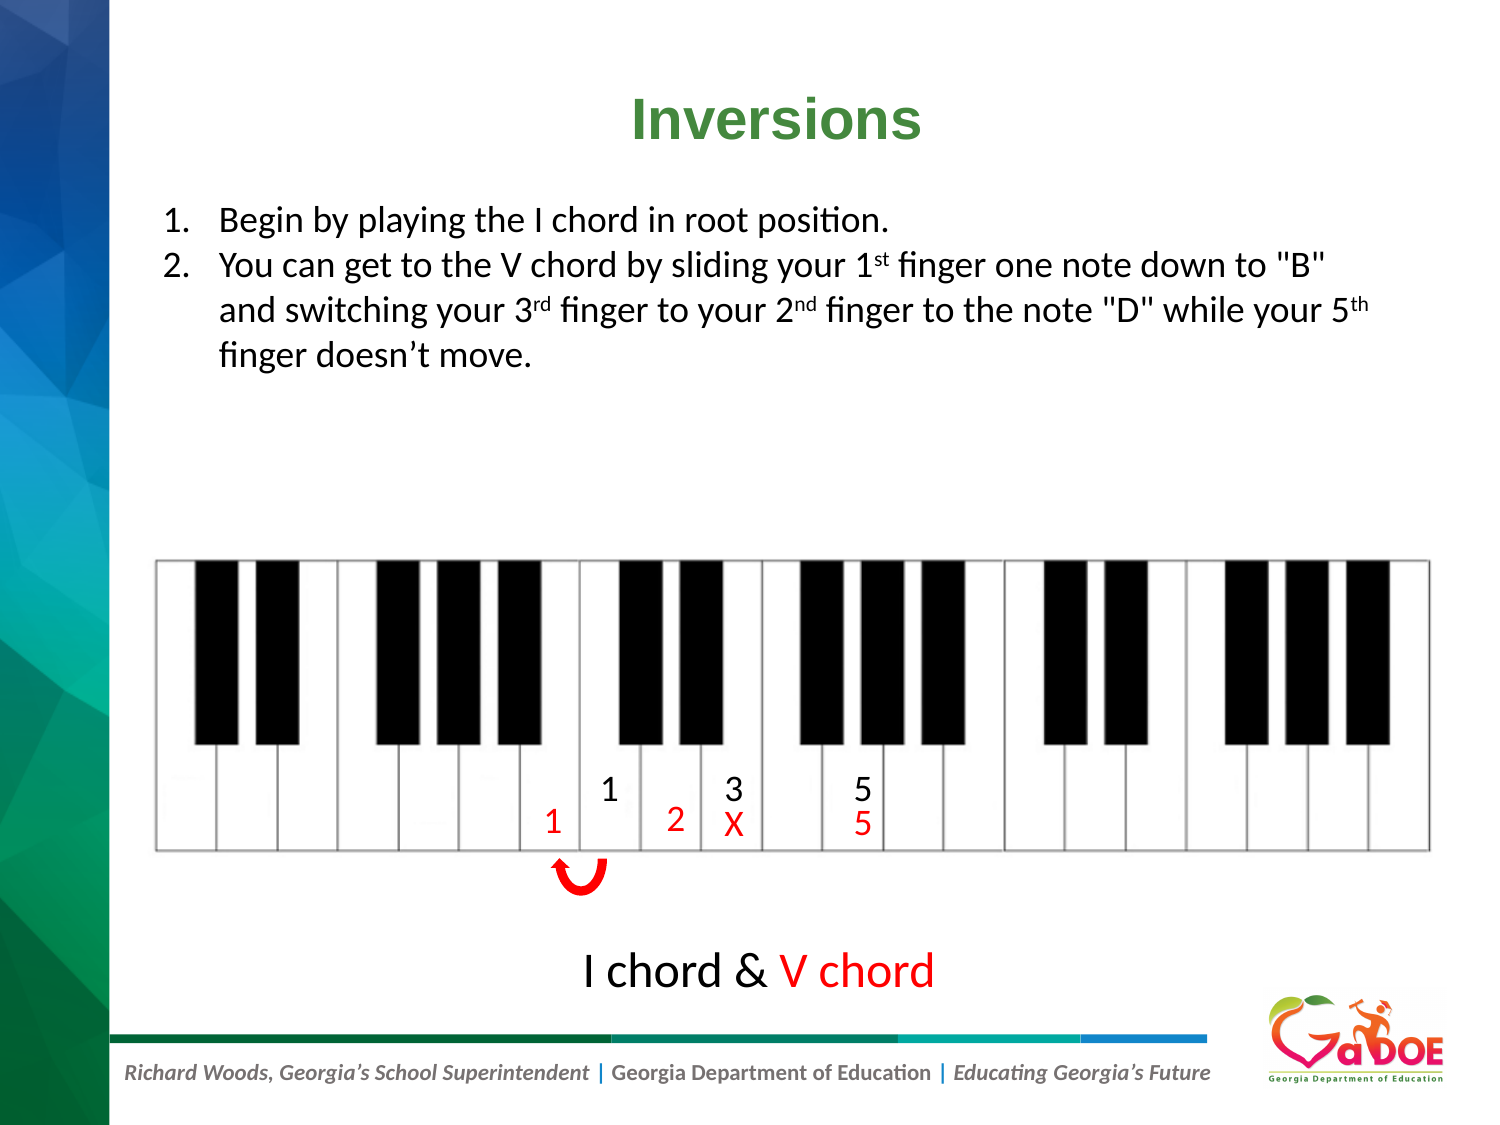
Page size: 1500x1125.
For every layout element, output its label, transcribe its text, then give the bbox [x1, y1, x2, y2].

picture [1263, 987, 1447, 1089]
text_box Begin by playing the I chord in root position. You can get to the V chord by sliding your 1st finger one note down to "B" and switching your 3rd finger to your 2nd finger to the note "D" while your 5th finger doesn’t move. [147, 187, 1399, 383]
text_box I chord & V chord [567, 930, 951, 1006]
text_box [550, 864, 607, 896]
title Inversions [393, 53, 1162, 187]
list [147, 556, 1440, 864]
picture [0, 0, 110, 1125]
